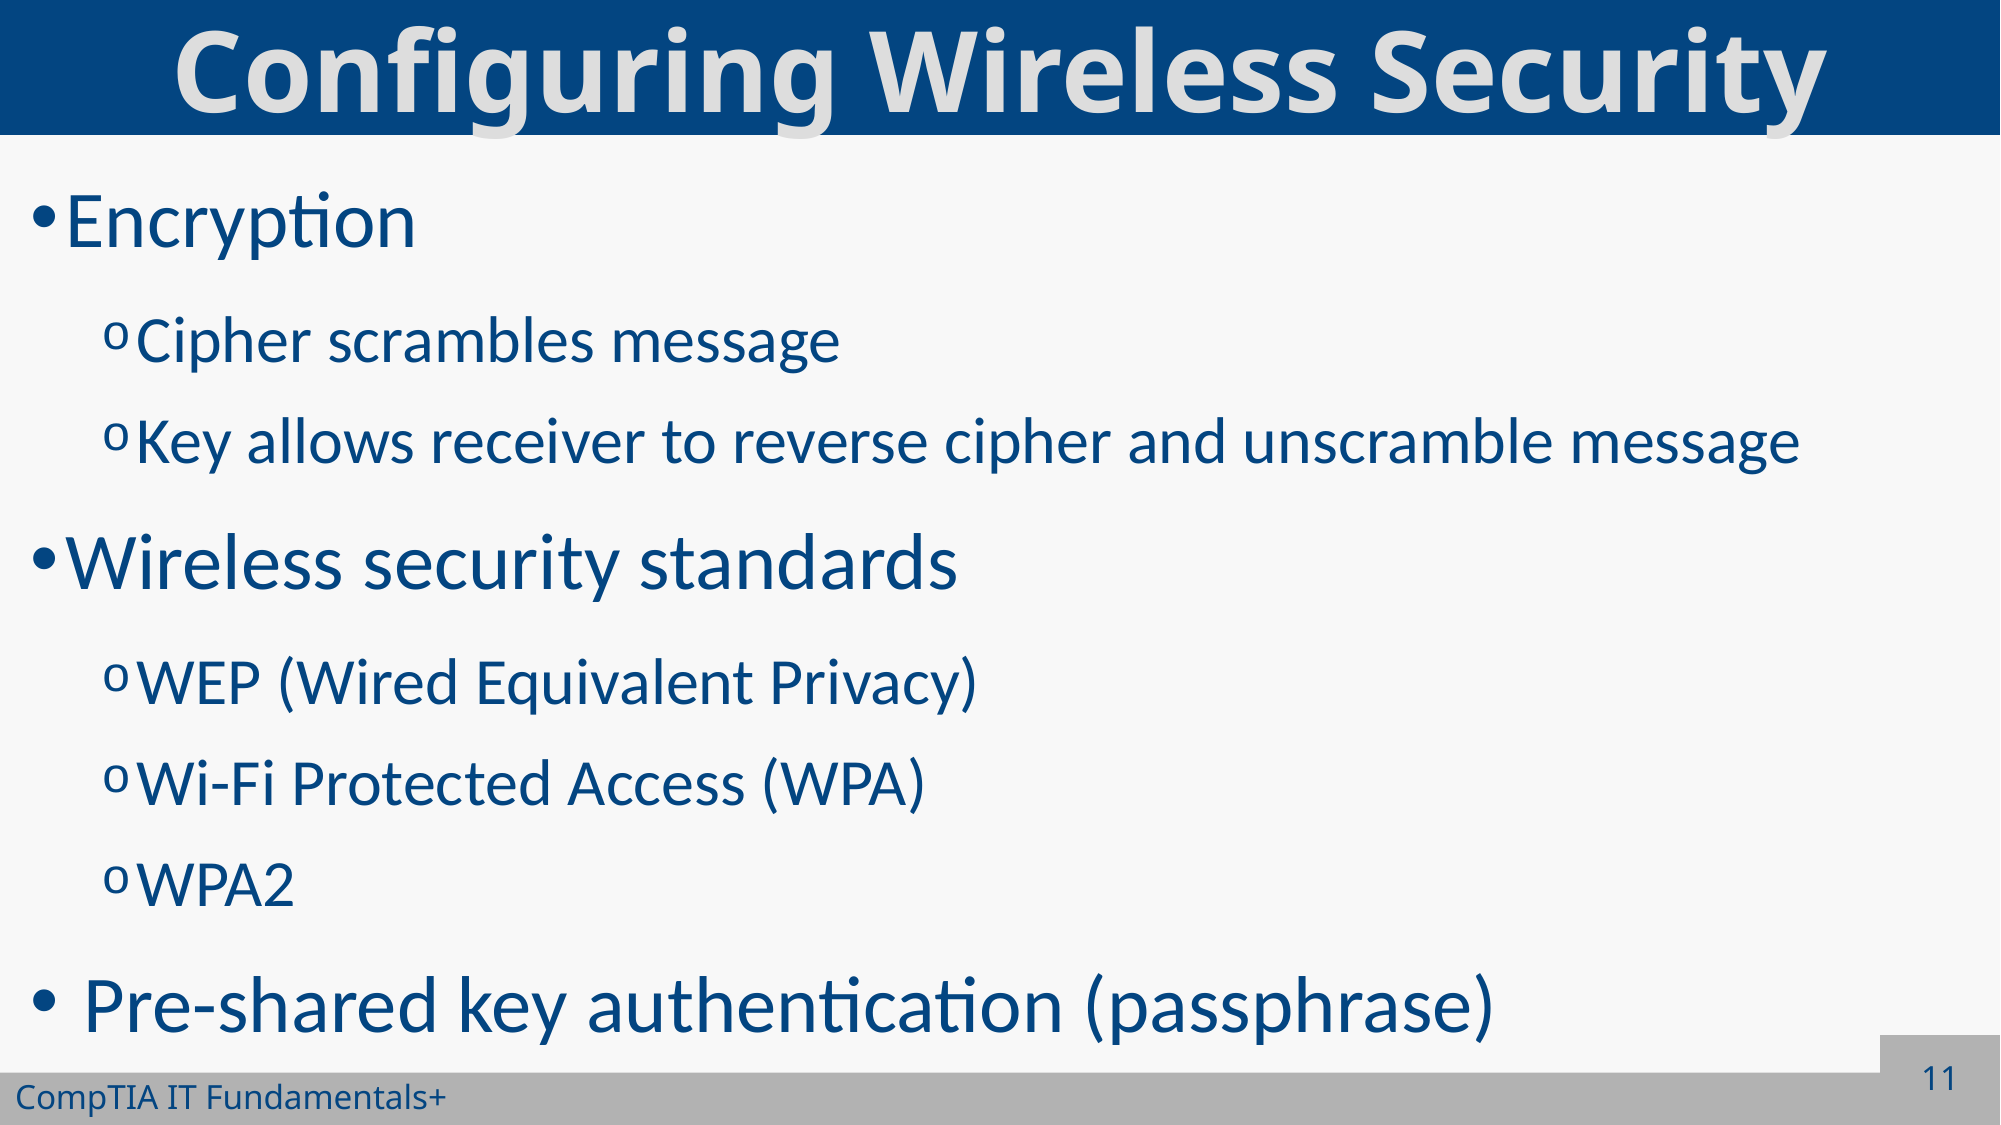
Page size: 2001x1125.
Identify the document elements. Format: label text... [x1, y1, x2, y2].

slide_number 11 [1880, 1035, 2000, 1125]
title Configuring Wireless Security [0, 0, 2000, 135]
footer CompTIA IT Fundamentals+ [0, 1072, 1880, 1125]
list Encryption Cipher scrambles message Key allows receiver to reverse cipher and unscramble message Wireless security standards WEP (Wired Equivalent Privacy) Wi-Fi Protected Access (WPA) WPA2 Pre-shared key authentication (passphrase) [15, 149, 1980, 1065]
